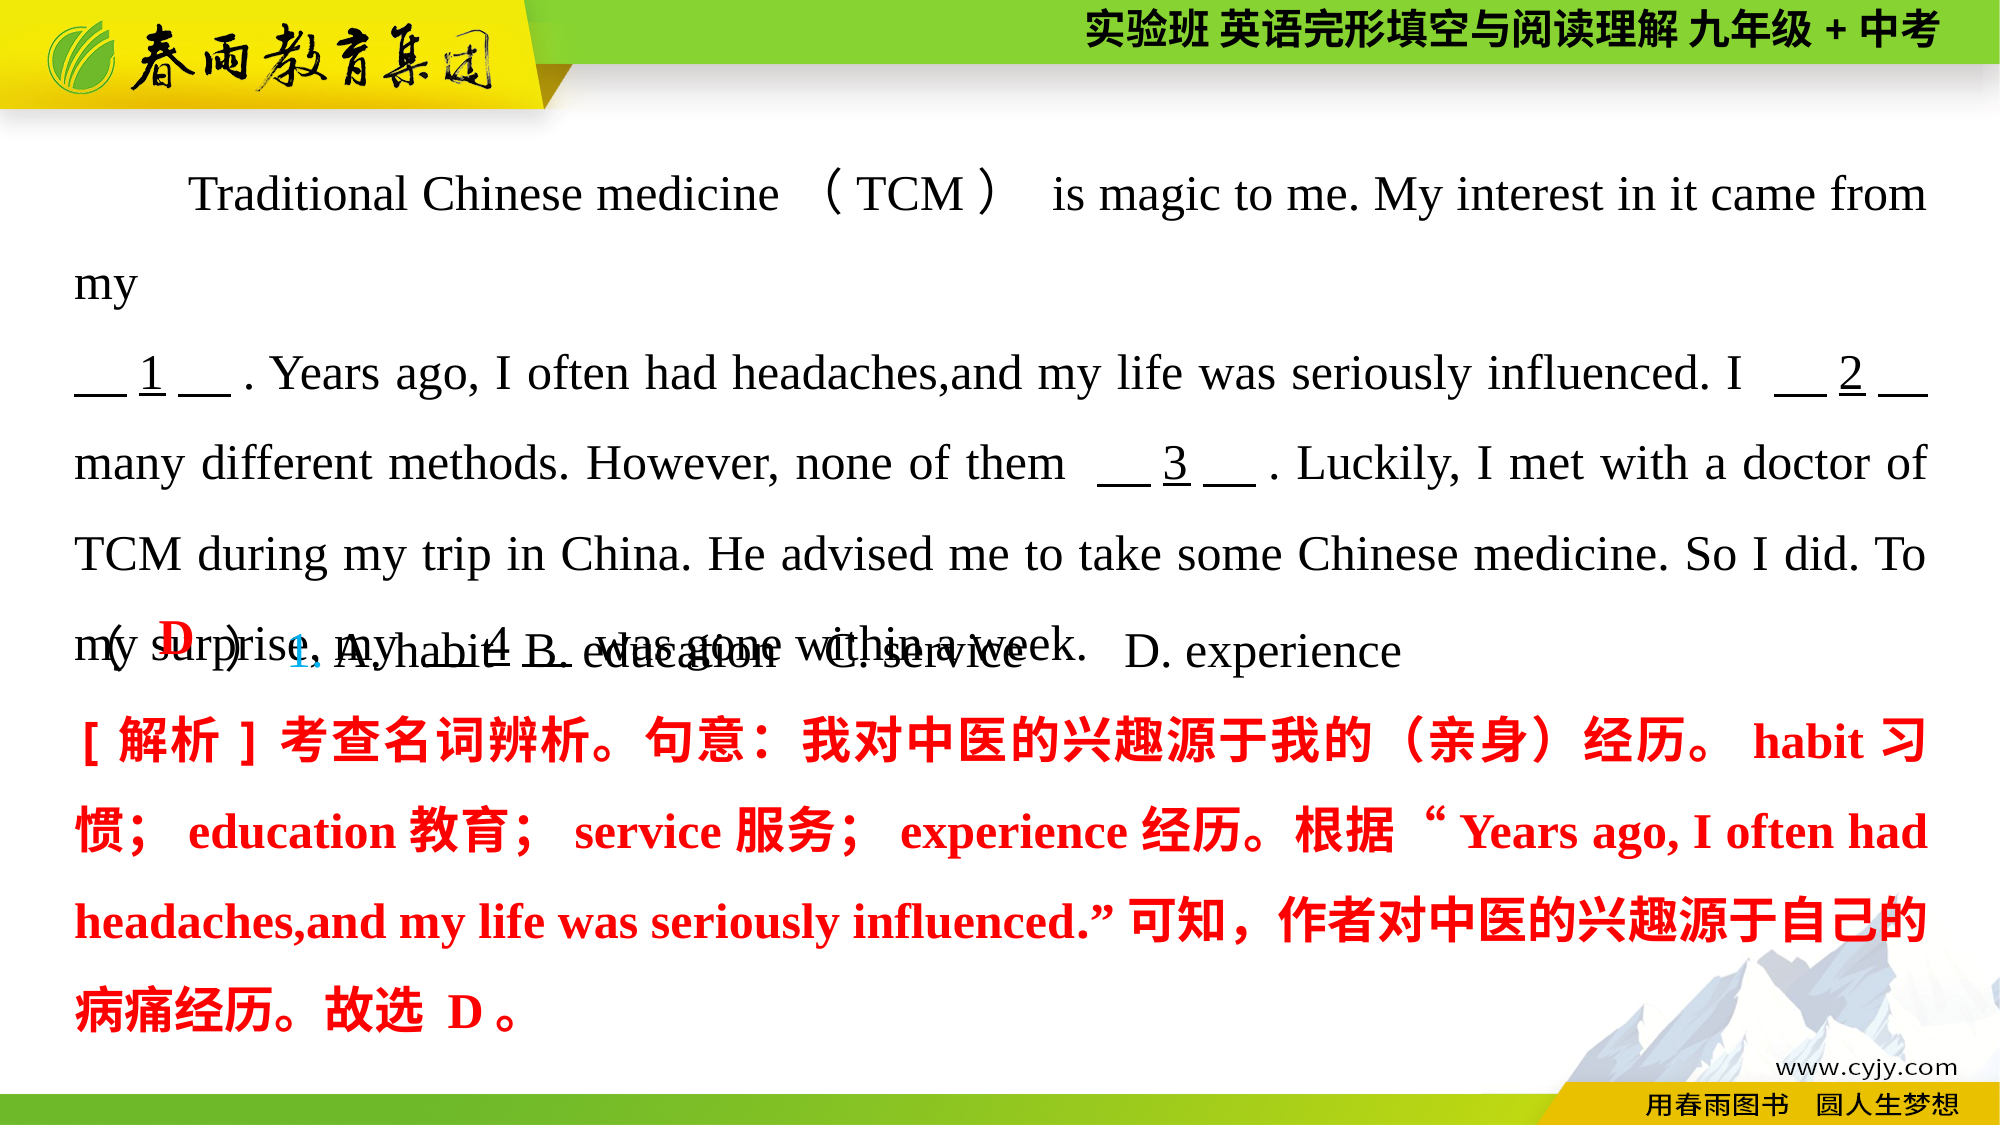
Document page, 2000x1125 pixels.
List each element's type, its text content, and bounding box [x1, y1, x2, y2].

list Traditional Chinese medicine（TCM） is magic to me. My interest in it came from my 1 . Years ago, I often had headaches,and my life was seriously influenced. I 2 many different methods. However, none of them 3 . Luckily, I met with a doctor of TCM during my trip in China. He advised me to take some Chinese medicine. So I did. To my surprise, my 4 was gone within a week. [59, 122, 1944, 580]
text_box D [143, 597, 210, 670]
text_box [解析]考查名词辨析。句意：我对中医的兴趣源于我的（亲身）经历。habit习惯；education教育；service服务；experience经历。根据“Years ago, I often had headaches,and my life was seriously influenced.”可知，作者对中医的兴趣源于自己的病痛经历。故选 D。 [59, 670, 1944, 1046]
text_box （ ）1. A. habit B. education C. service D. experience [59, 580, 1944, 670]
picture [0, 0, 2000, 1125]
